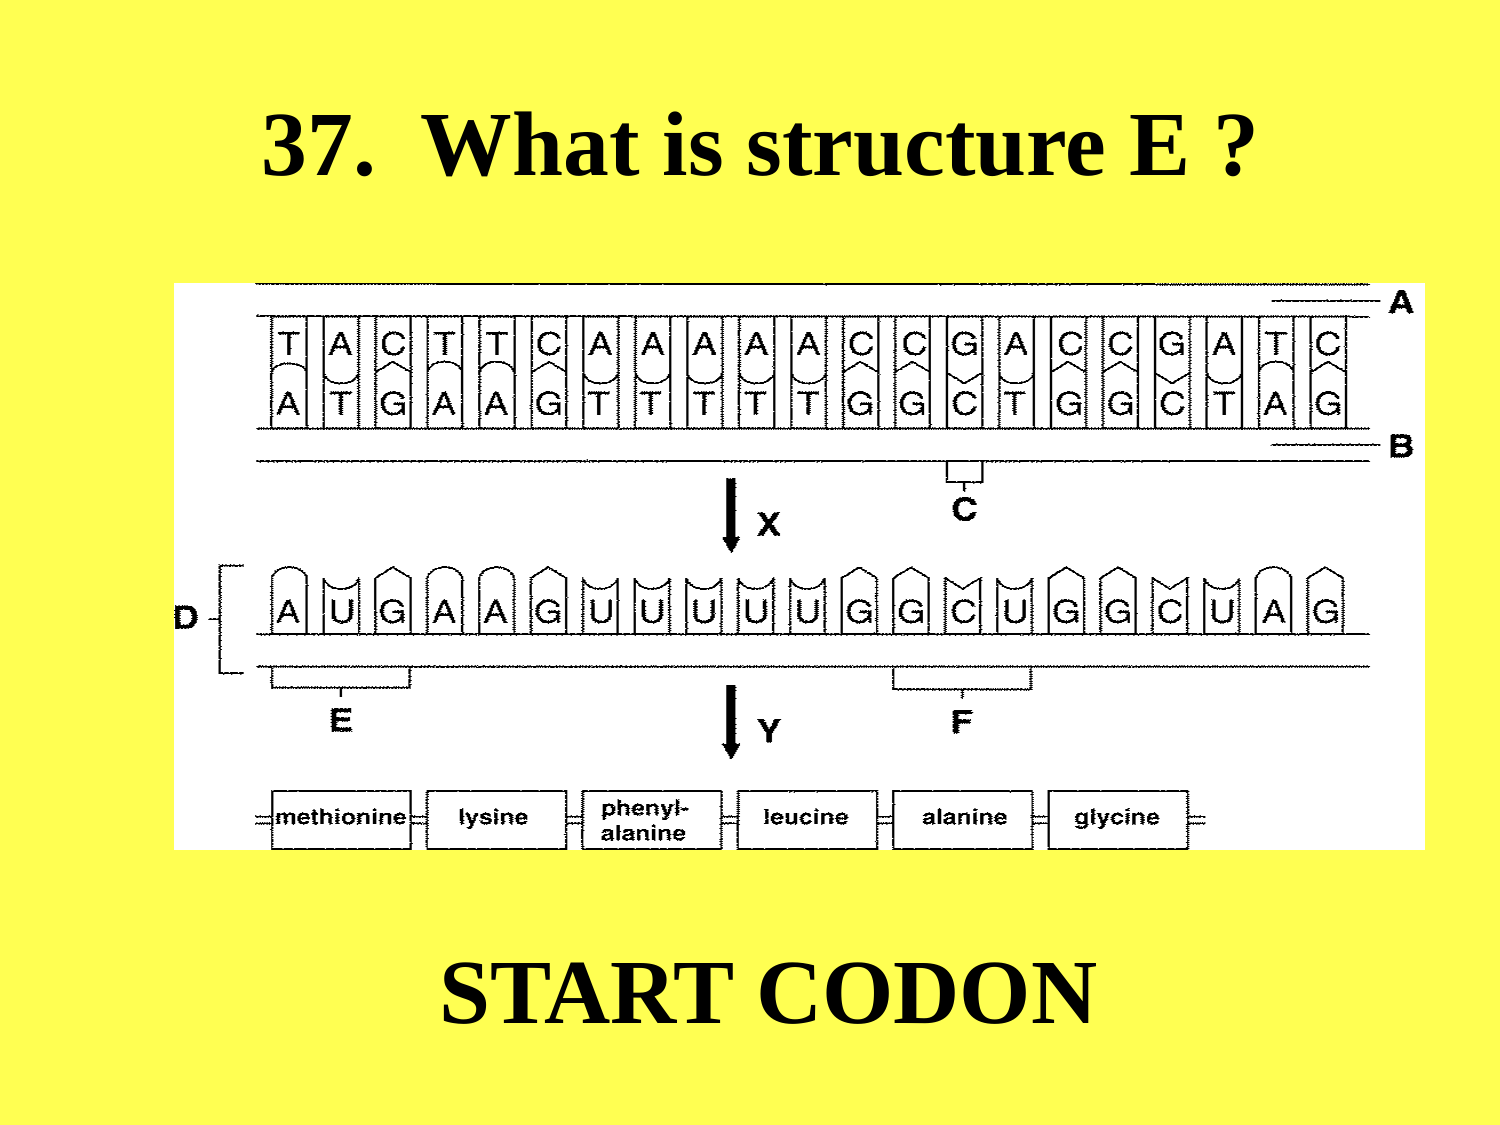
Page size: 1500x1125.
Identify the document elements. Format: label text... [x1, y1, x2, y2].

text_box START CODON [174, 924, 1363, 1050]
title 37. What is structure E ? [75, 45, 1425, 233]
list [174, 283, 1426, 851]
